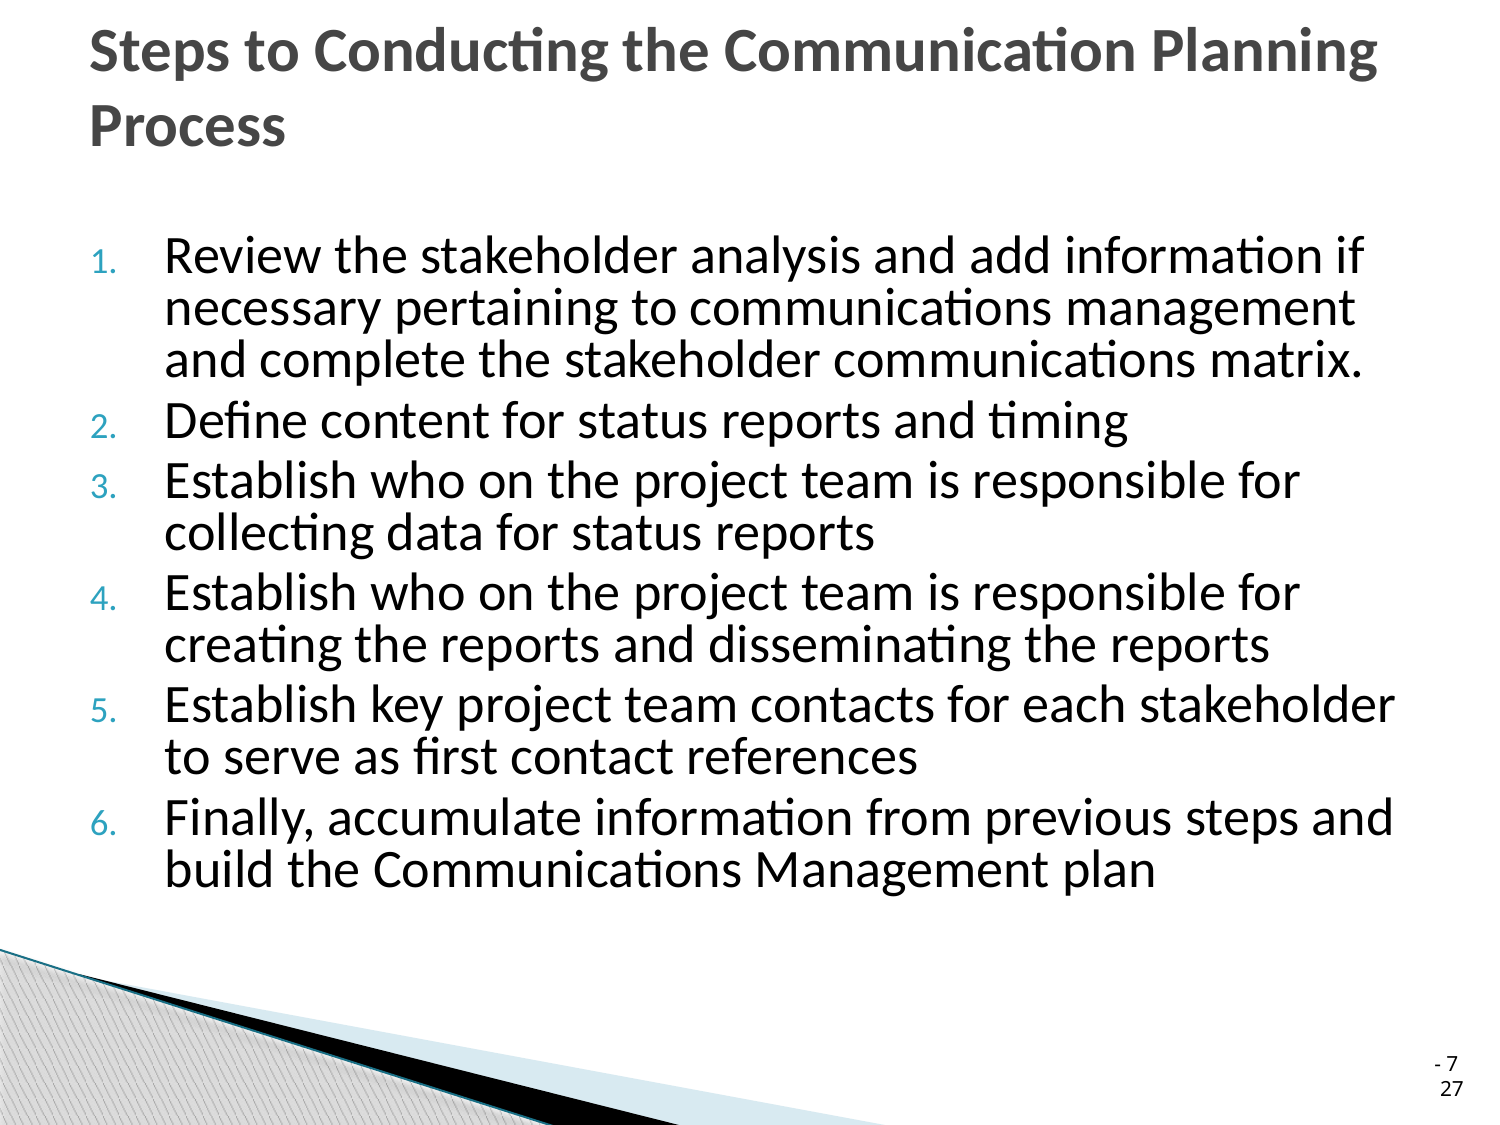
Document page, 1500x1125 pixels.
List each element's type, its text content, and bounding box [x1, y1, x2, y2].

list Review the stakeholder analysis and add information if necessary pertaining to communications management and complete the stakeholder communications matrix. Define content for status reports and timing Establish who on the project team is responsible for collecting data for status reports Establish who on the project team is responsible for creating the reports and disseminating the reports Establish key project team contacts for each stakeholder to serve as first contact references Finally, accumulate information from previous steps and build the Communications Management plan [75, 224, 1425, 1013]
title Steps to Conducting the Communication Planning Process [75, 0, 1425, 168]
slide_number 7 - 27 [1418, 1051, 1479, 1112]
